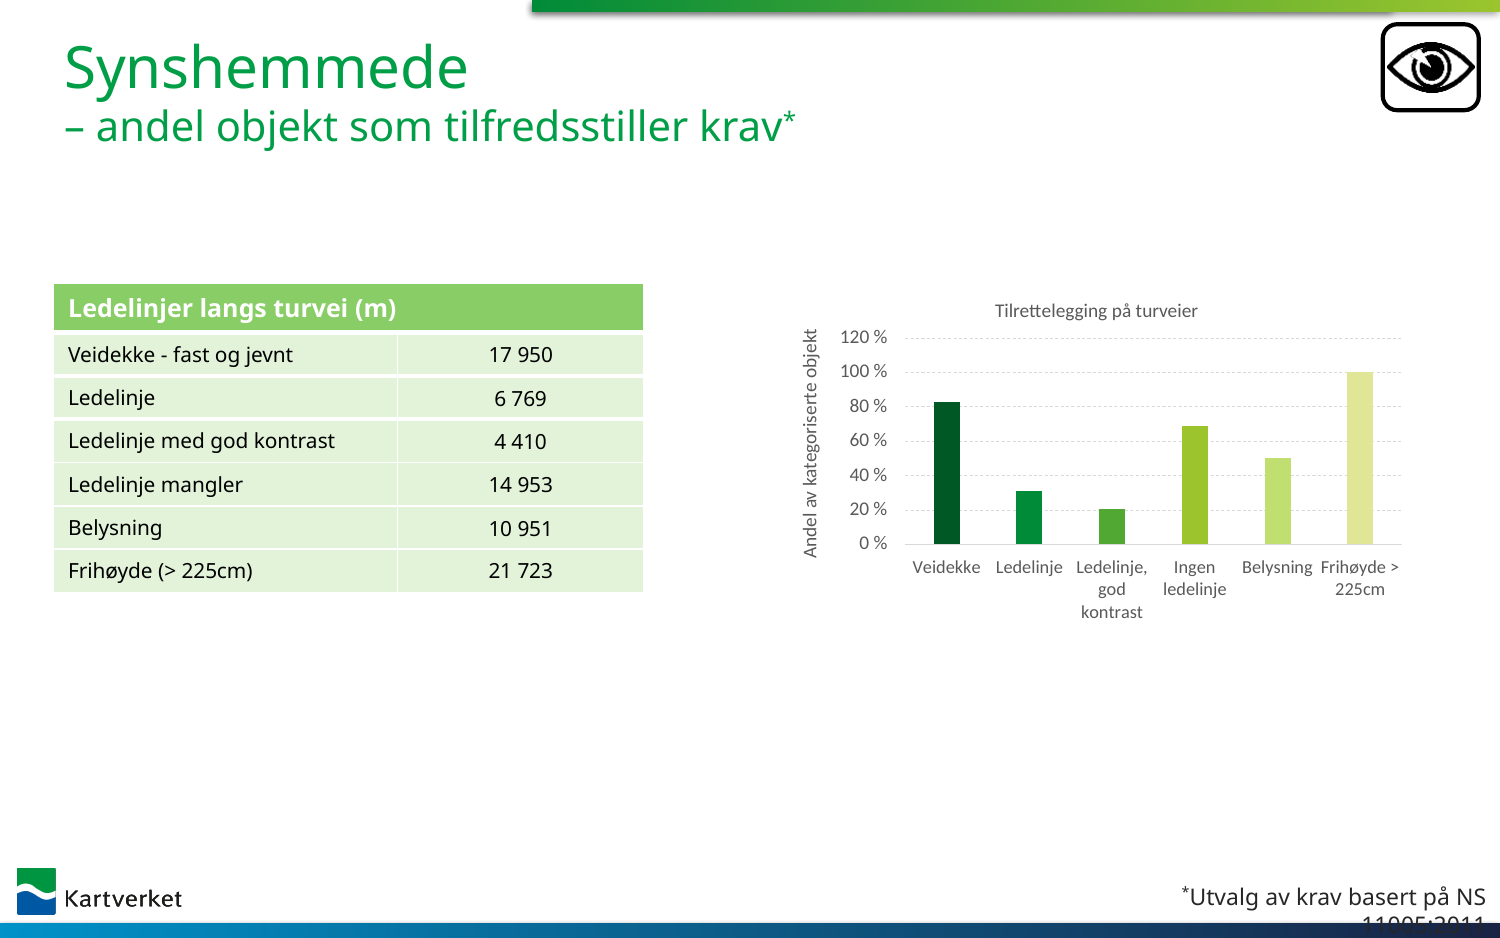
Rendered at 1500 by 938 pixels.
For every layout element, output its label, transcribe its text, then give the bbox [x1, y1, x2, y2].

table_cell Ledelinje mangler [54, 463, 397, 505]
table_cell Ledelinje [54, 378, 397, 417]
text_box *Utvalg av krav basert på NS 11005:2011 [1068, 873, 1500, 938]
table_cell 6 769 [398, 378, 643, 417]
table_cell Belysning [54, 507, 397, 548]
table_cell Frihøyde (> 225cm) [54, 550, 397, 592]
table_cell 10 951 [398, 507, 643, 548]
table_cell 21 723 [398, 550, 643, 592]
table_cell 17 950 [398, 335, 643, 374]
table_cell 4 410 [398, 421, 643, 462]
table_header Ledelinjer langs turvei (m) [54, 284, 643, 330]
table_cell Ledelinje med god kontrast [54, 421, 397, 462]
table_cell Veidekke - fast og jevnt [54, 335, 397, 374]
picture [791, 291, 1402, 630]
text_box Synshemmede – andel objekt som tilfredsstiller krav* [49, 24, 1431, 158]
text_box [1382, 24, 1480, 111]
table_cell 14 953 [398, 463, 643, 505]
